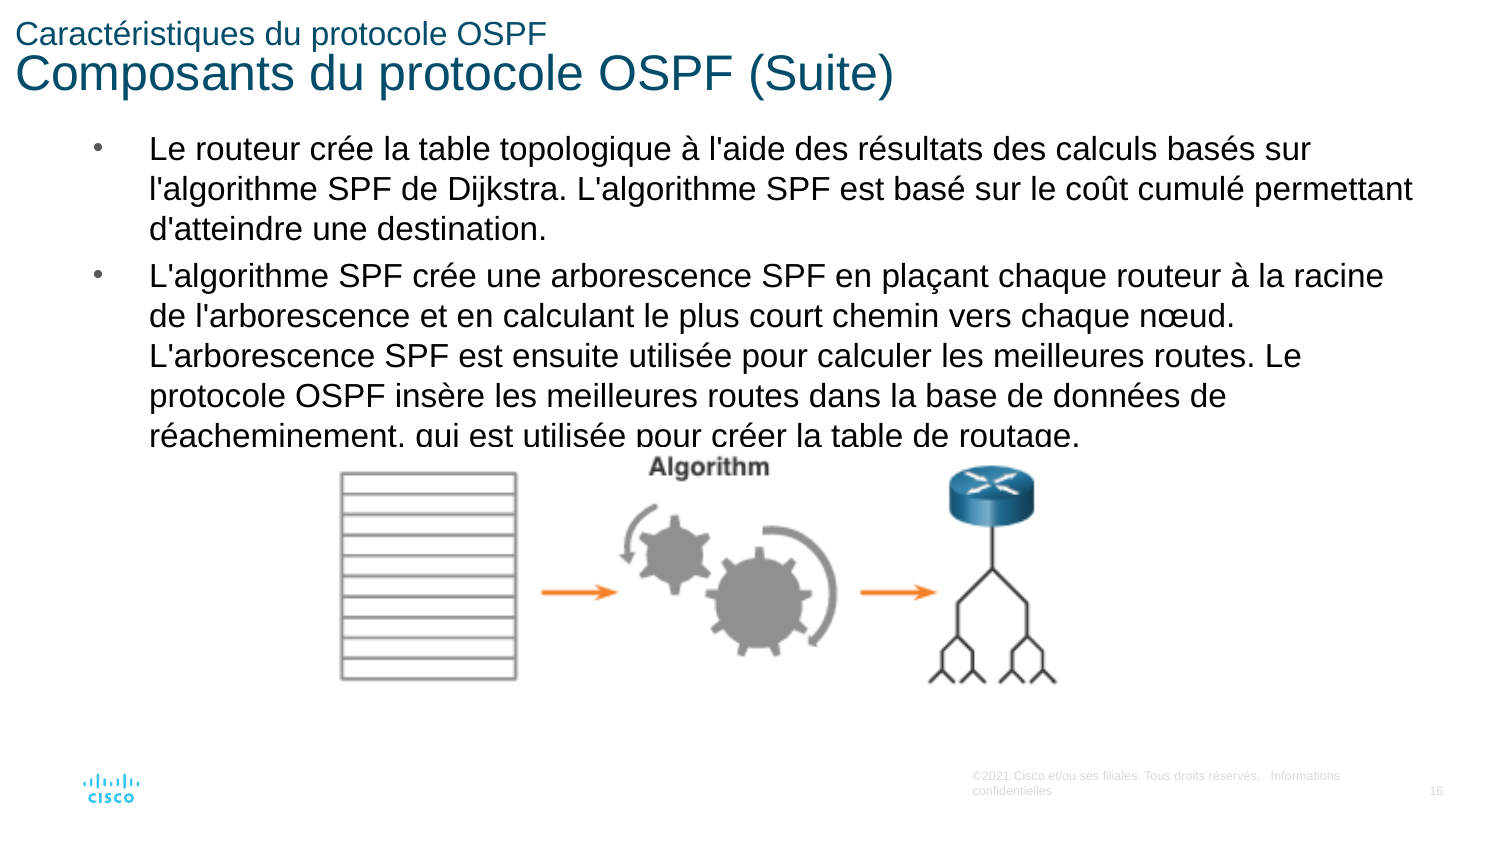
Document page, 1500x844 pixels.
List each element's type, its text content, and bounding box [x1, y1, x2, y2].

picture [334, 447, 1071, 695]
list Le routeur crée la table topologique à l'aide des résultats des calculs basés sur l'algorithme SPF de Dijkstra. L'algorithme SPF est basé sur le coût cumulé permettant d'atteindre une destination. L'algorithme SPF crée une arborescence SPF en plaçant chaque routeur à la racine de l'arborescence et en calculant le plus court chemin vers chaque nœud. L'arborescence SPF est ensuite utilisée pour calculer les meilleures routes. Le protocole OSPF insère les meilleures routes dans la base de données de réacheminement, qui est utilisée pour créer la table de routage. [77, 120, 1437, 433]
title Caractéristiques du protocole OSPF Composants du protocole OSPF (Suite) [0, 0, 1369, 121]
